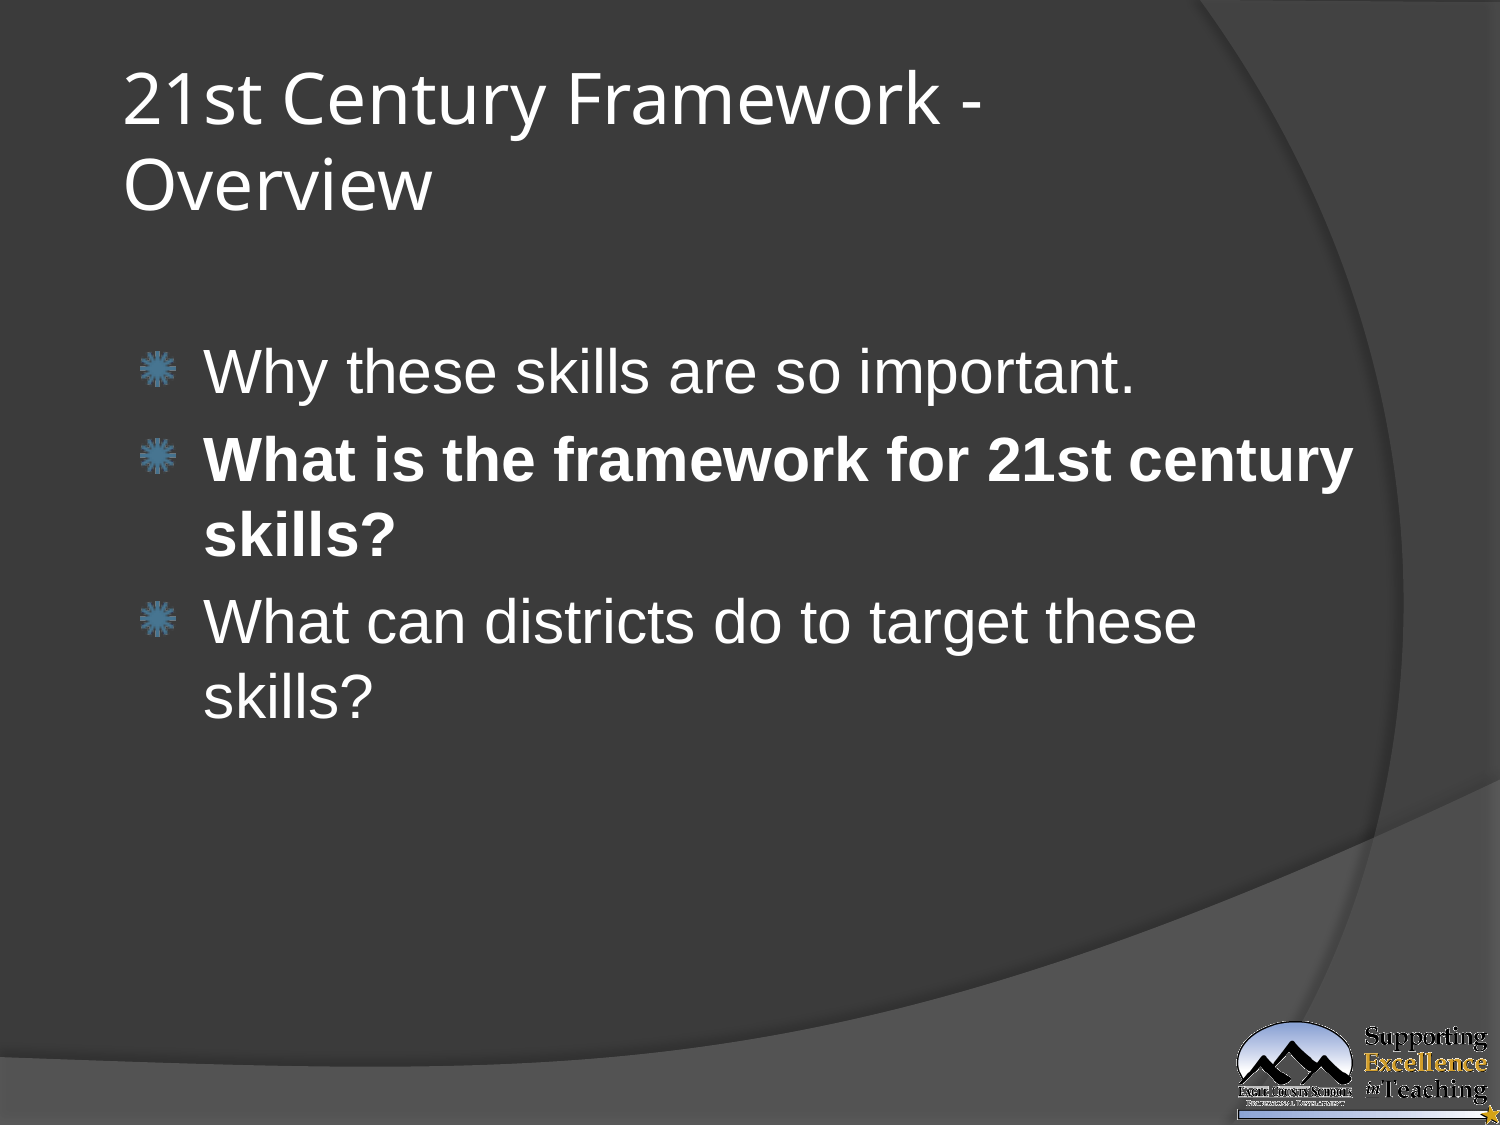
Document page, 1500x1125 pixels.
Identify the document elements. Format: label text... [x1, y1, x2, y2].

picture [1236, 1020, 1500, 1125]
picture [140, 601, 176, 637]
list Why these skills are so important. What is the framework for 21st century skills? What can districts do to target these skills? [120, 324, 1380, 796]
picture [140, 438, 176, 474]
title 21st Century Framework - Overview [75, 45, 1300, 233]
picture [140, 351, 176, 387]
